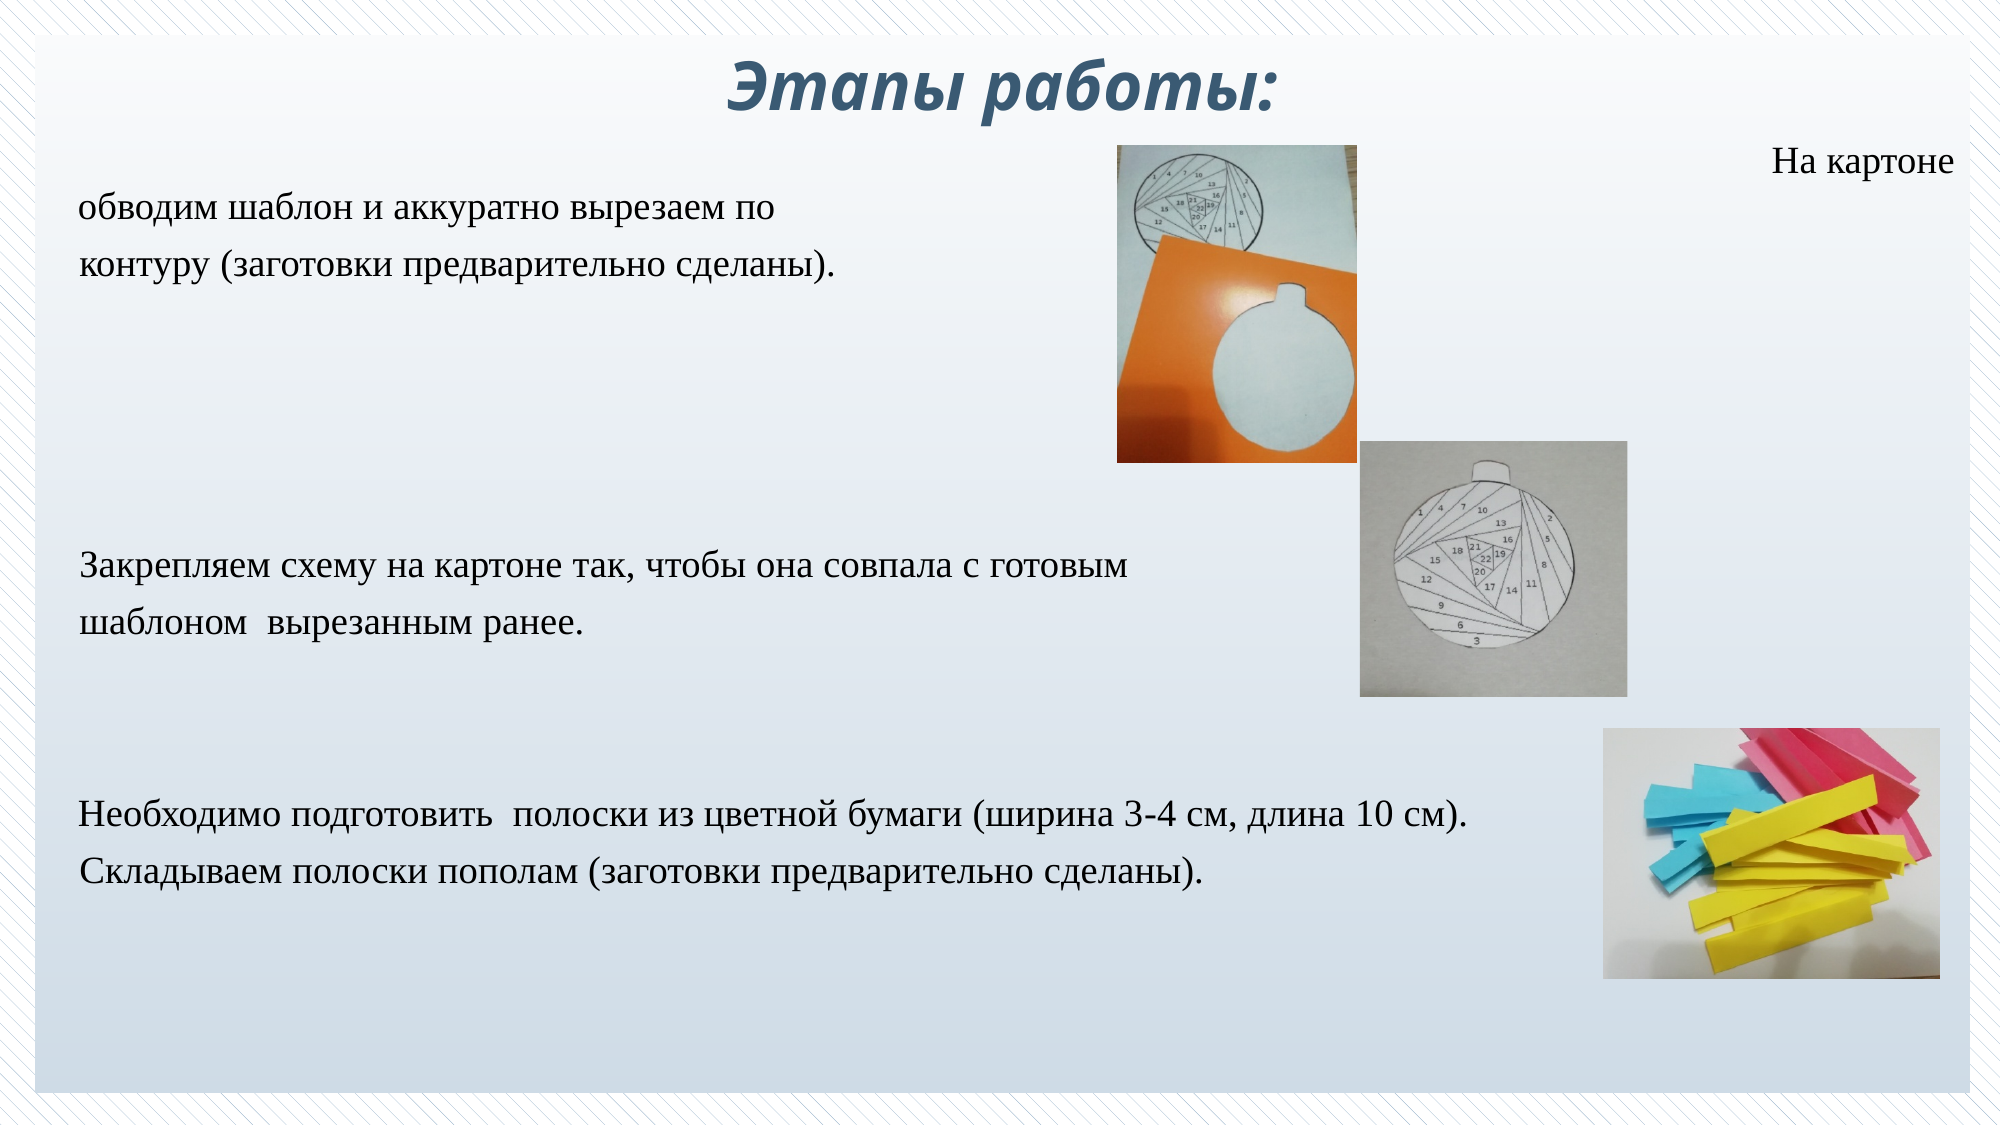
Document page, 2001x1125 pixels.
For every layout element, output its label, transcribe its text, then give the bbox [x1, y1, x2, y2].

list Этапы работы: На картоне обводим шаблон и аккуратно вырезаем по контуру (заготовки предварительно сделаны). Закрепляем схему на картоне так, чтобы она совпала с готовым шаблоном вырезанным ранее. Необходимо подготовить полоски из цветной бумаги (ширина 3-4 см, длина 10 см). Складываем полоски пополам (заготовки предварительно сделаны). [35, 35, 1970, 1093]
picture [1359, 441, 1628, 697]
picture [1117, 145, 1357, 463]
picture [1603, 727, 1940, 979]
